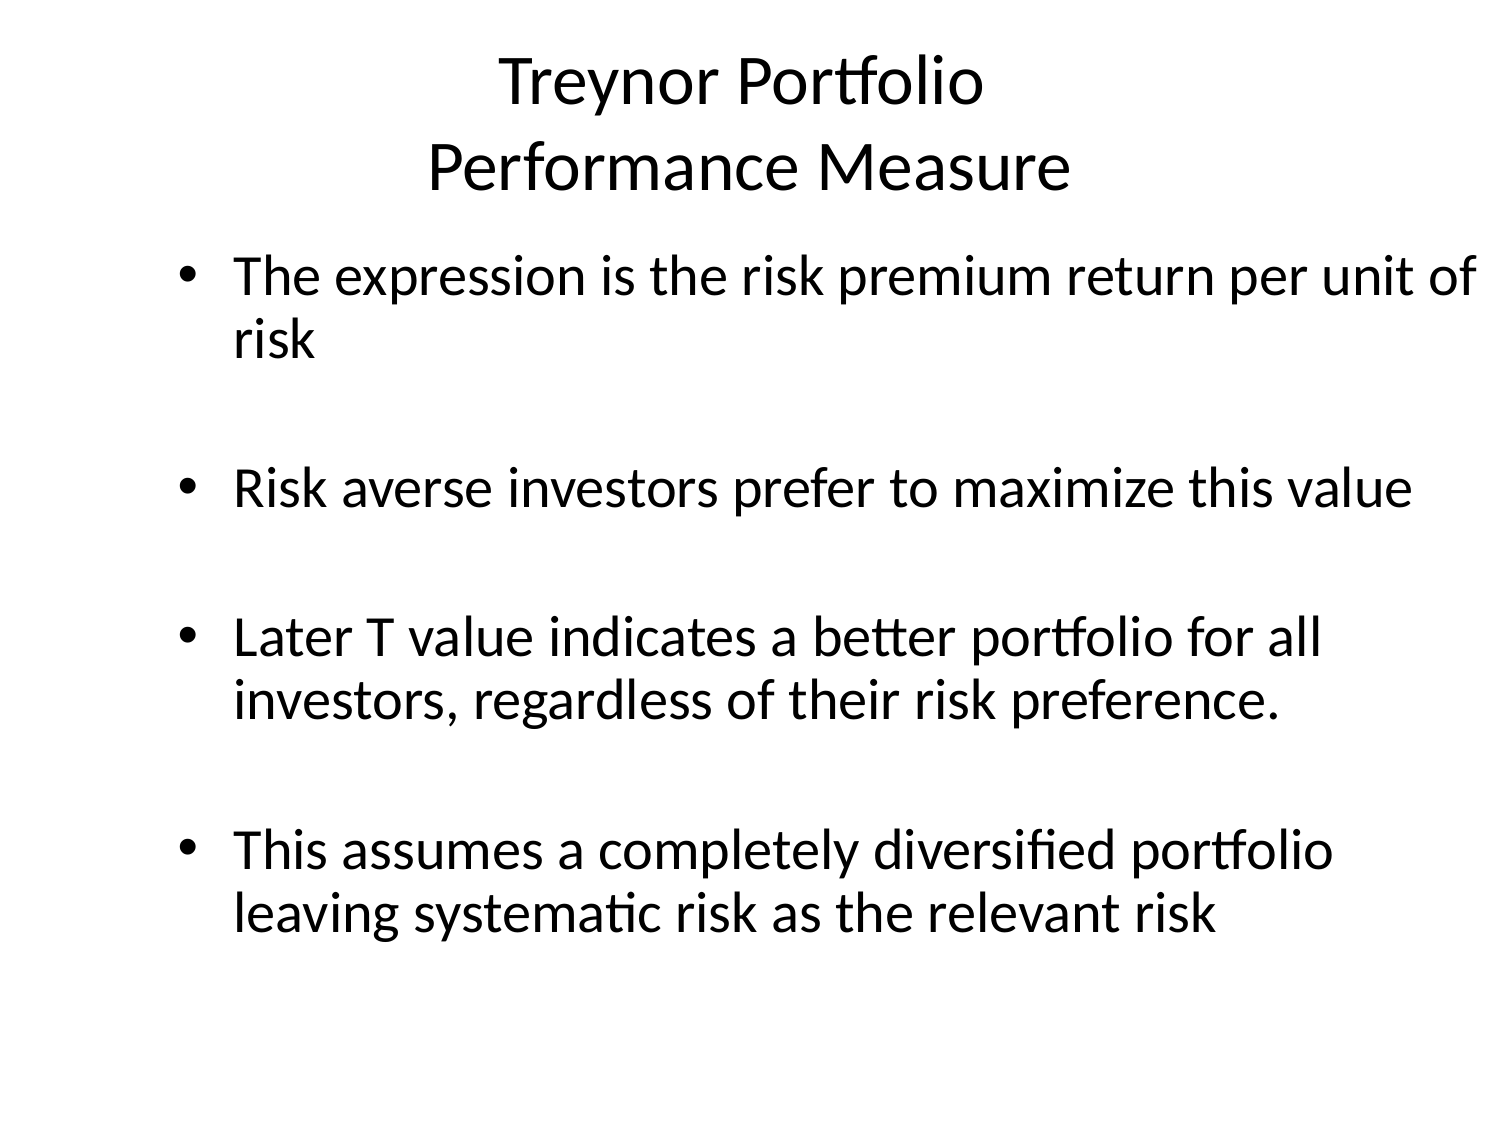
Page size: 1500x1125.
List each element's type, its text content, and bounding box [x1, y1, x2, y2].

list The expression is the risk premium return per unit of risk Risk averse investors prefer to maximize this value Later T value indicates a better portfolio for all investors, regardless of their risk preference. This assumes a completely diversified portfolio leaving systematic risk as the relevant risk [162, 237, 1500, 1025]
title Treynor Portfolio Performance Measure [112, 24, 1388, 213]
